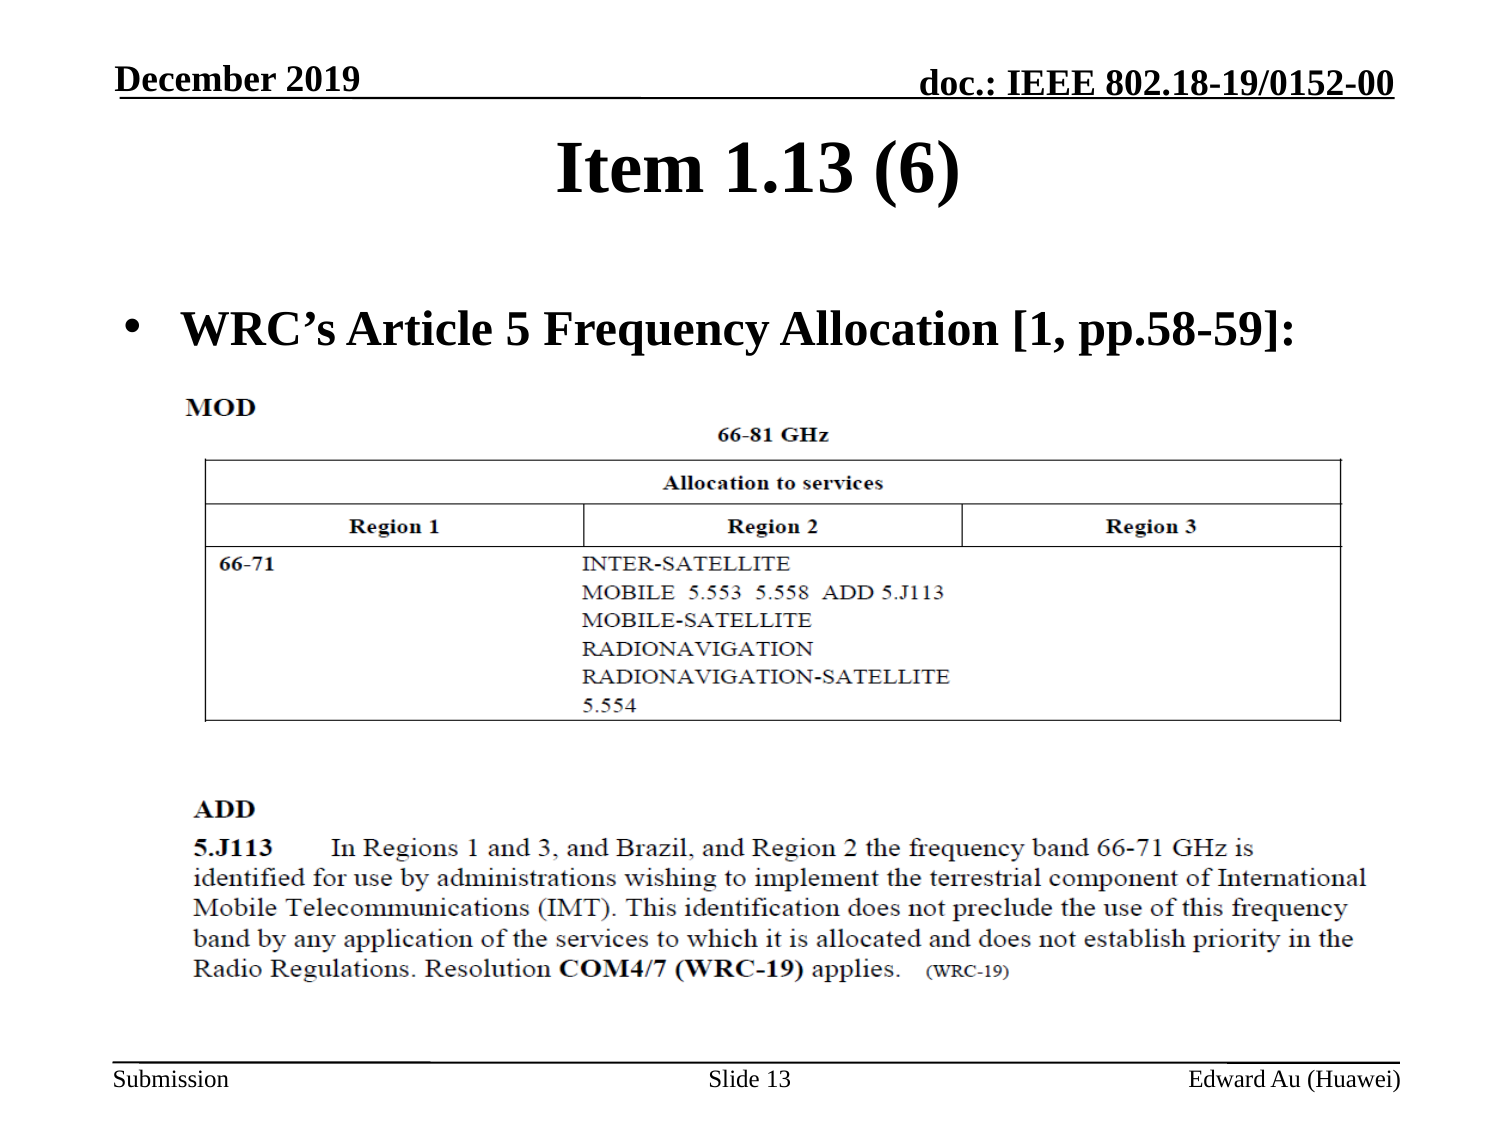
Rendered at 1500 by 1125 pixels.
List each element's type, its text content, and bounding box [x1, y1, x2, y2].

slide_number Slide 13 [699, 1061, 800, 1123]
list WRC’s Article 5 Frequency Allocation [1, pp.58-59]: [108, 287, 1363, 388]
footer Edward Au (Huawei) [902, 1061, 1402, 1093]
title Item 1.13 (6) [120, 99, 1396, 226]
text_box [175, 384, 1376, 995]
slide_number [114, 54, 493, 100]
